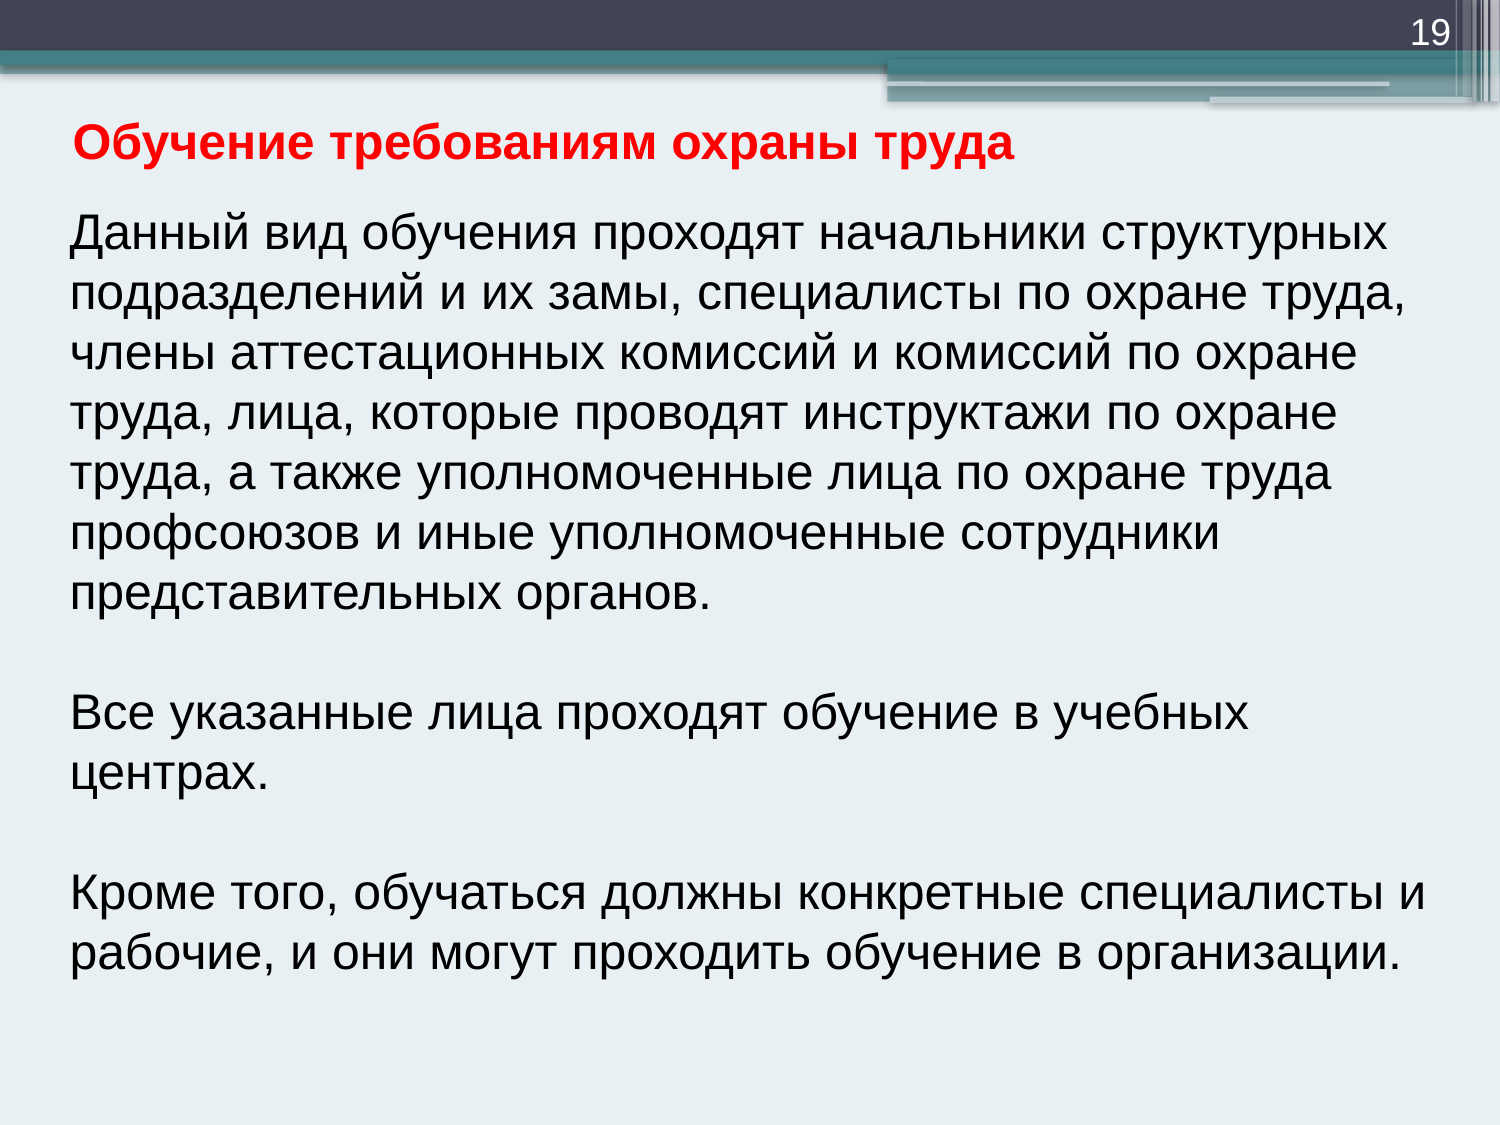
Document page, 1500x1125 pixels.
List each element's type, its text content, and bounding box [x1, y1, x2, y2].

slide_number 19 [1341, 0, 1466, 61]
text_box Данный вид обучения проходят начальники структурных подразделений и их замы, специалисты по охране труда, члены аттестационных комиссий и комиссий по охране труда, лица, которые проводят инструктажи по охране труда, а также уполномоченные лица по охране труда профсоюзов и иные уполномоченные сотрудники представительных органов. Все указанные лица проходят обучение в учебных центрах. Кроме того, обучаться должны конкретные специалисты и рабочие, и они могут проходить обучение в организации. [54, 192, 1459, 988]
text_box Обучение требованиям охраны труда [57, 101, 1030, 177]
